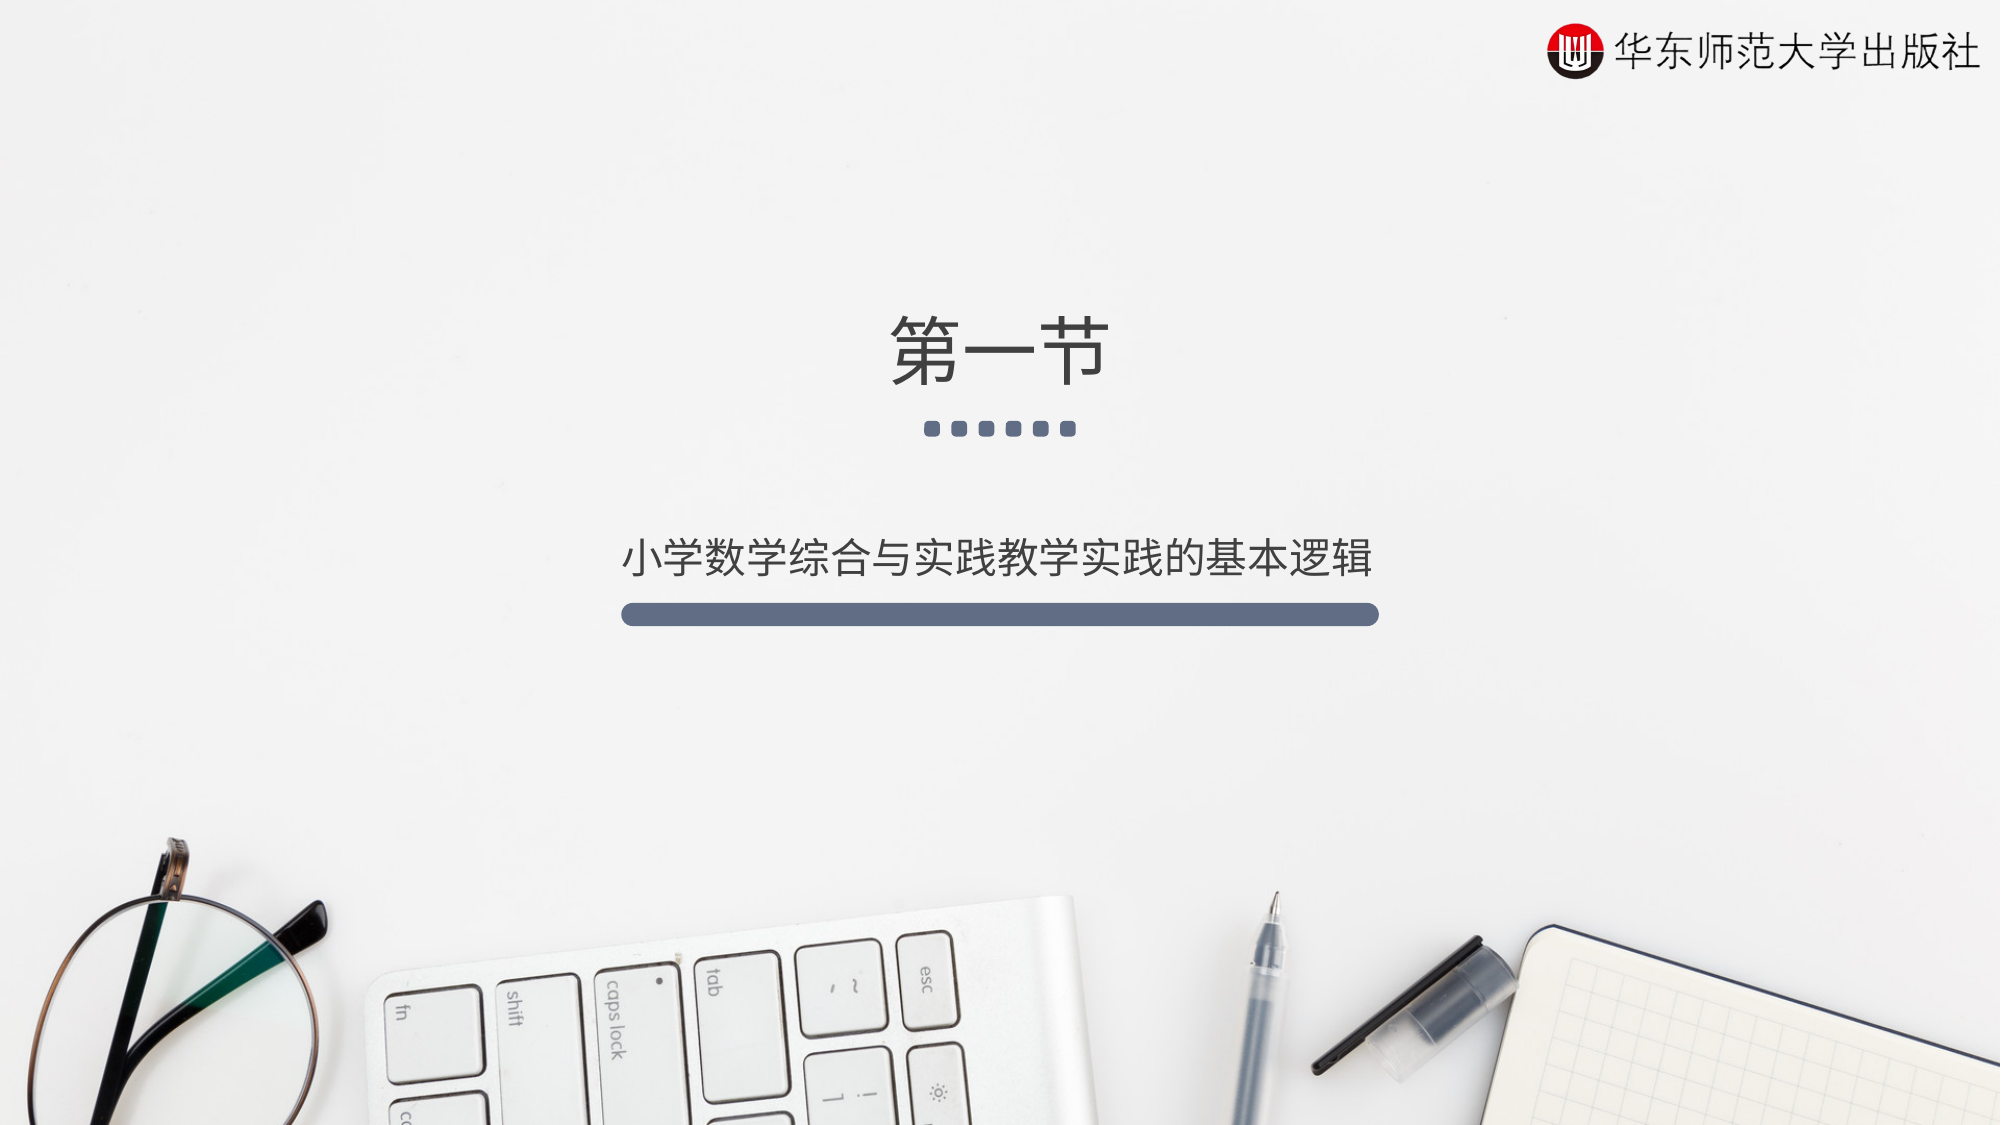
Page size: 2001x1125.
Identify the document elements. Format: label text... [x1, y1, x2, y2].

text_box 小学数学综合与实践教学实践的基本逻辑 [621, 531, 1379, 582]
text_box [924, 420, 1076, 437]
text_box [1536, 13, 1989, 83]
text_box 第一节 [638, 296, 1361, 402]
text_box [620, 601, 1380, 628]
picture [0, 0, 2000, 1125]
